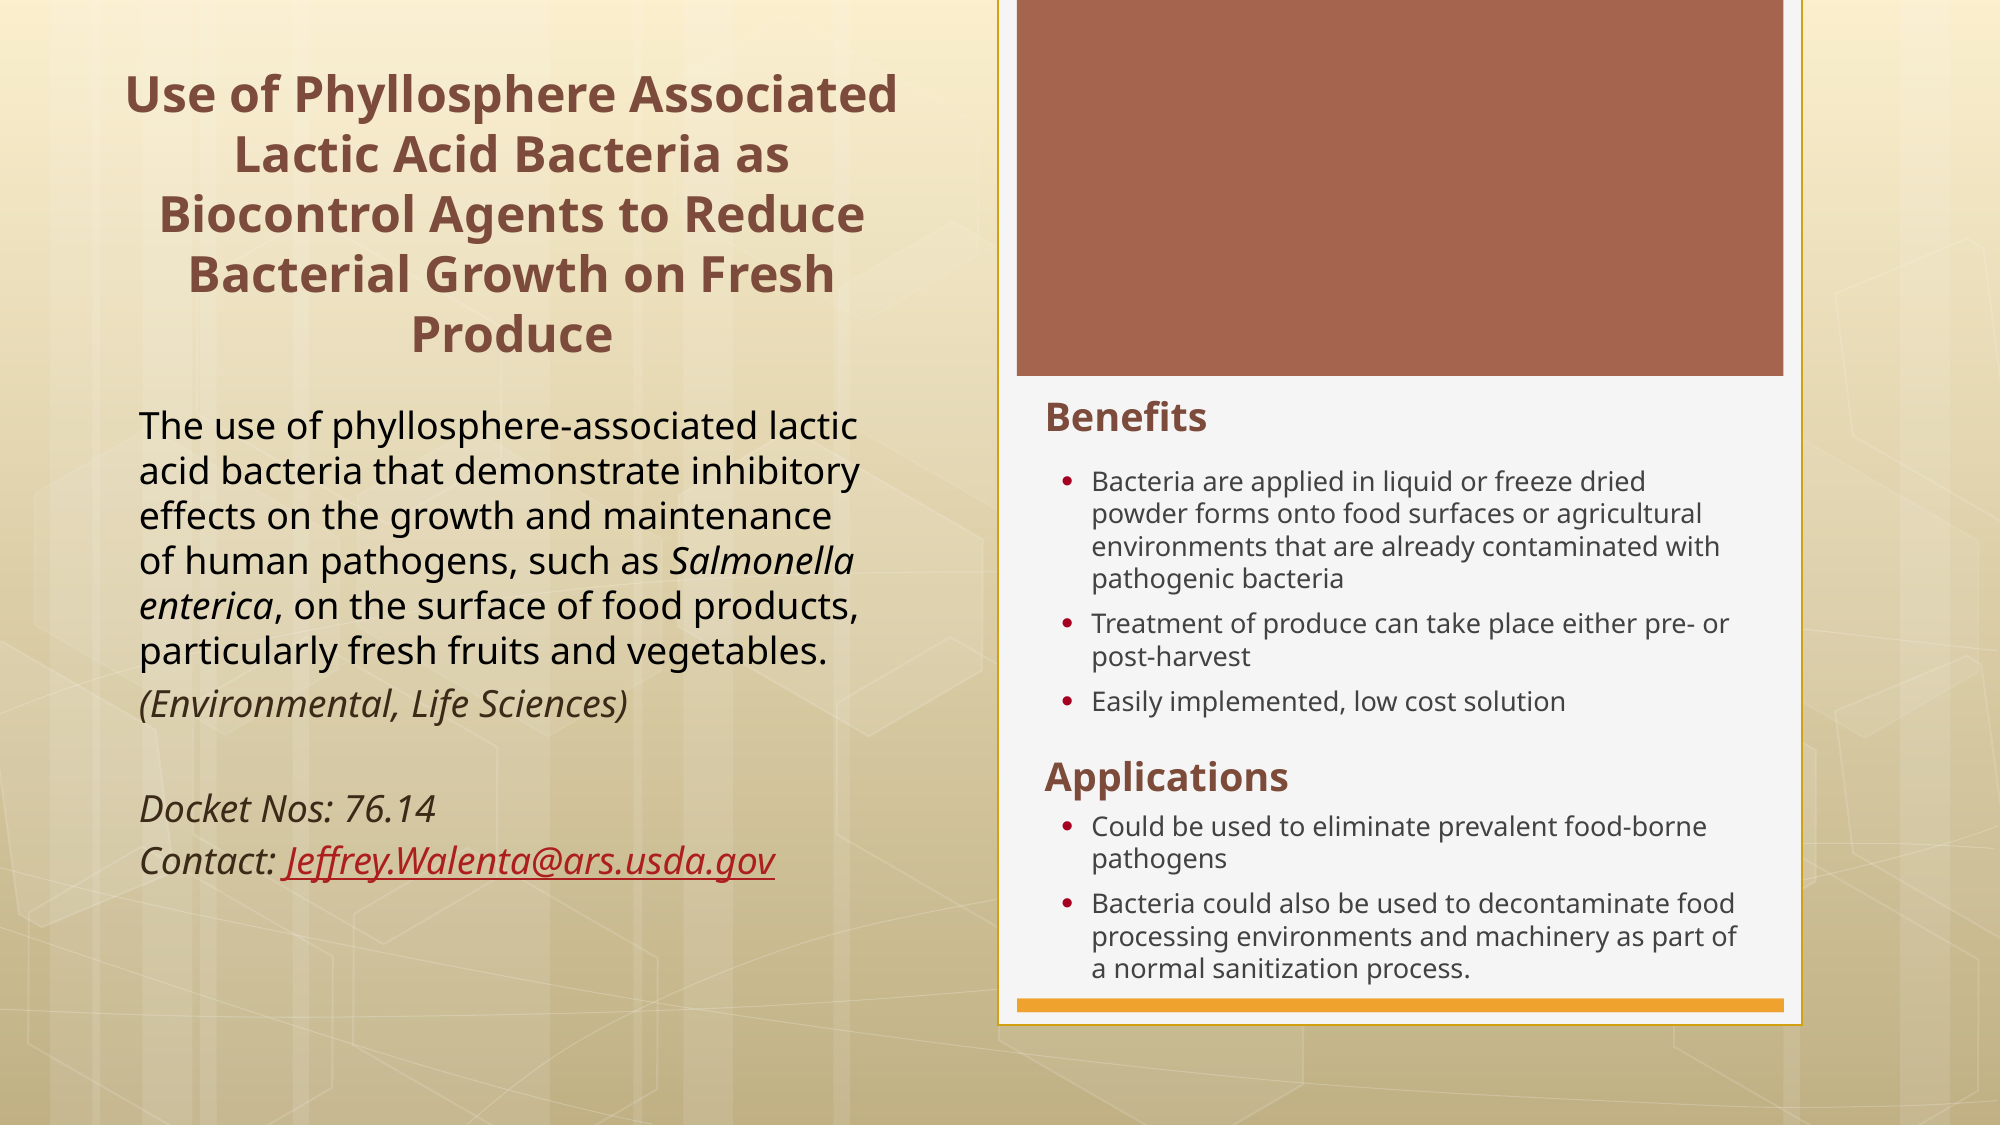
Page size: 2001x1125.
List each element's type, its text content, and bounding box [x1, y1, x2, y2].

text_box The use of phyllosphere-associated lactic acid bacteria that demonstrate inhibitory effects on the growth and maintenance of human pathogens, such as Salmonella enterica, on the surface of food products, particularly fresh fruits and vegetables. (Environmental, Life Sciences) Docket Nos: 76.14 Contact: Jeffrey.Walenta@ars.usda.gov [123, 394, 881, 1060]
subtitle Benefits Bacteria are applied in liquid or freeze dried powder forms onto food surfaces or agricultural environments that are already contaminated with pathogenic bacteria Treatment of produce can take place either pre- or post-harvest Easily implemented, low cost solution Applications Could be used to eliminate prevalent food-borne pathogens Bacteria could also be used to decontaminate food processing environments and machinery as part of a normal sanitization process. [1029, 384, 1754, 954]
title Use of Phyllosphere Associated Lactic Acid Bacteria as Biocontrol Agents to Reduce Bacterial Growth on Fresh Produce [94, 90, 931, 370]
